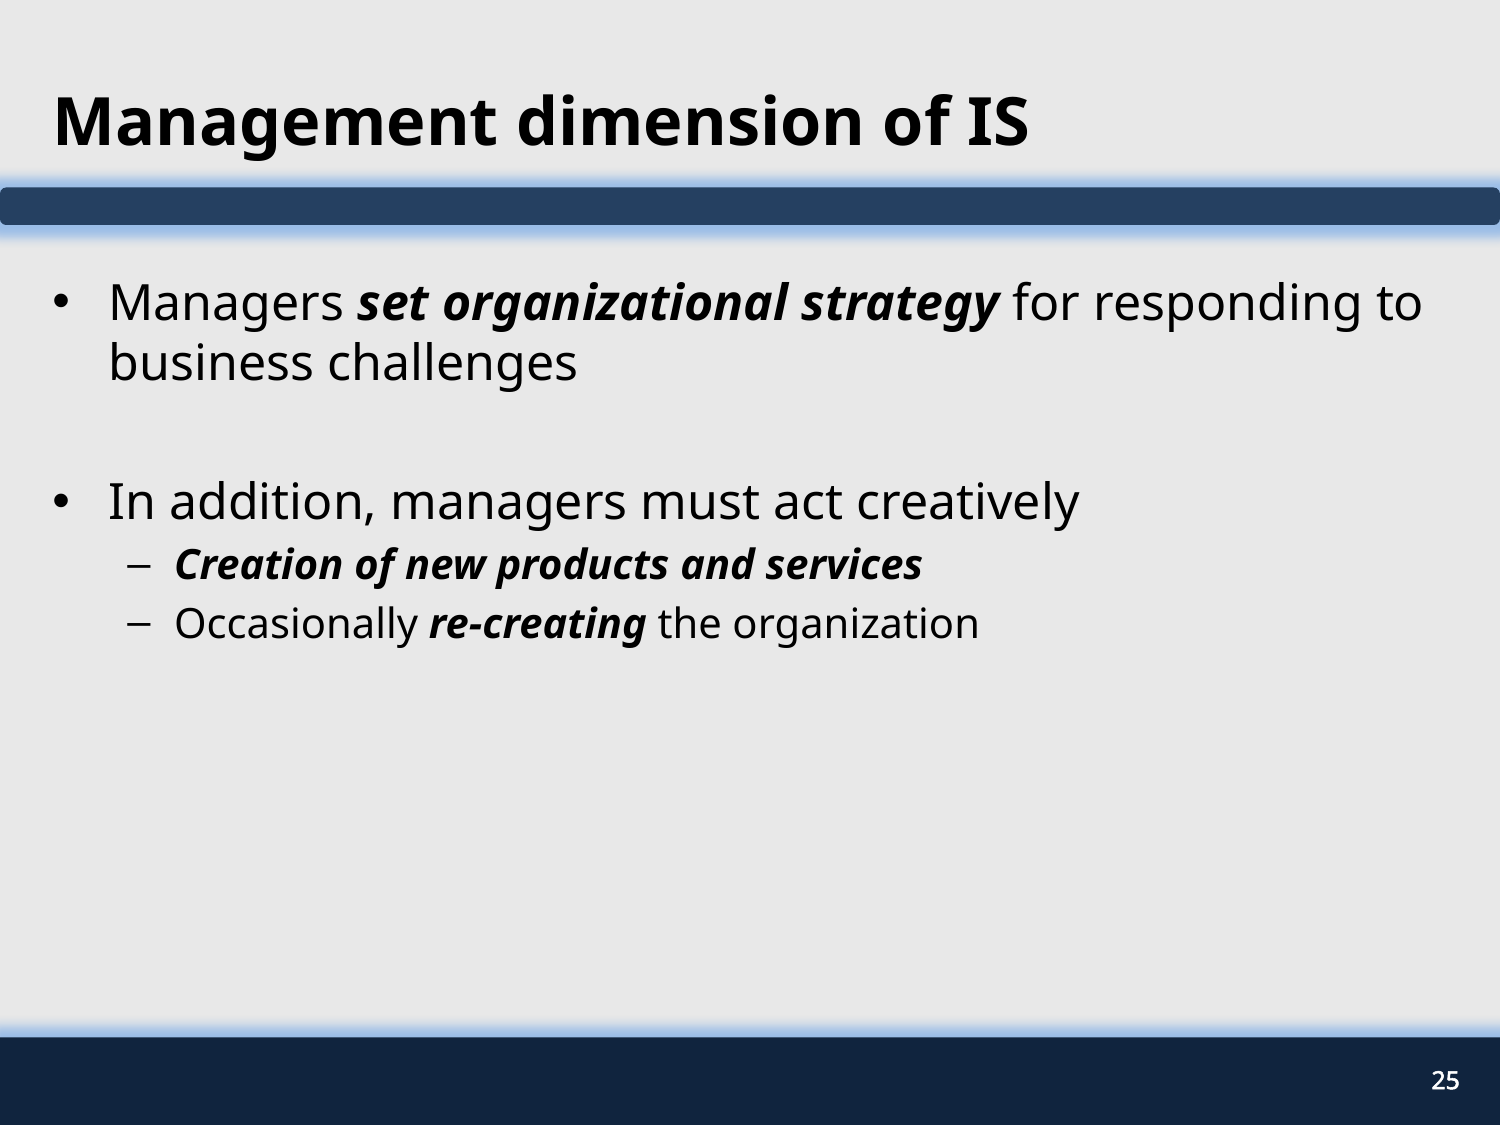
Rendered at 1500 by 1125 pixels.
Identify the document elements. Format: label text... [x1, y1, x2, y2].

list Managers set organizational strategy for responding to business challenges In addition, managers must act creatively Creation of new products and services Occasionally re-creating the organization [37, 262, 1475, 1013]
title Management dimension of IS [37, 62, 1338, 176]
slide_number 25 [1412, 1050, 1475, 1113]
